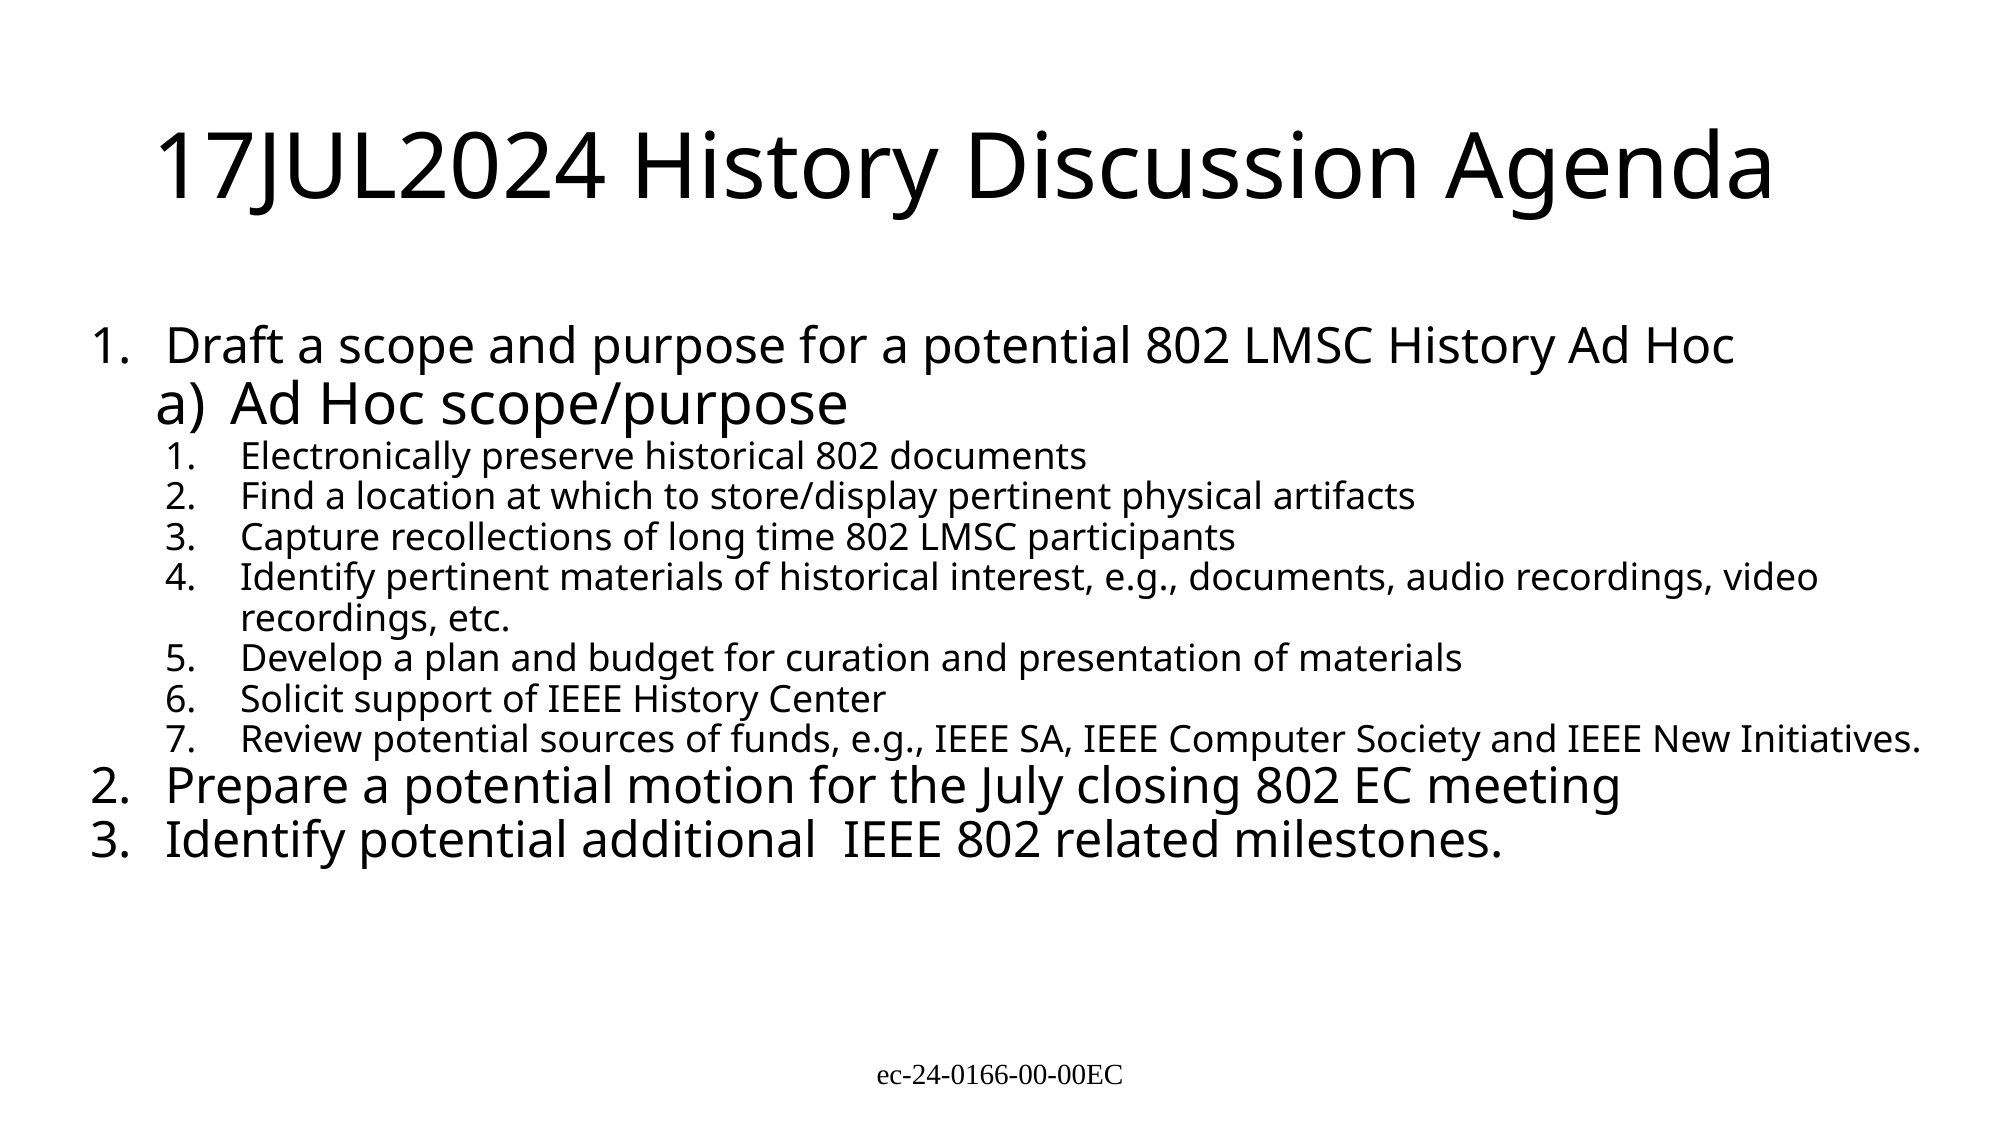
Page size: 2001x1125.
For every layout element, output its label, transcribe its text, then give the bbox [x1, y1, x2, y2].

footer ec-24-0166-00-00EC [662, 1042, 1338, 1103]
list Draft a scope and purpose for a potential 802 LMSC History Ad Hoc Ad Hoc scope/purpose Electronically preserve historical 802 documents Find a location at which to store/display pertinent physical artifacts Capture recollections of long time 802 LMSC participants Identify pertinent materials of historical interest, e.g., documents, audio recordings, video recordings, etc. Develop a plan and budget for curation and presentation of materials Solicit support of IEEE History Center Review potential sources of funds, e.g., IEEE SA, IEEE Computer Society and IEEE New Initiatives. Prepare a potential motion for the July closing 802 EC meeting Identify potential additional IEEE 802 related milestones. [0, 312, 1977, 988]
title 17JUL2024 History Discussion Agenda [137, 59, 1863, 278]
